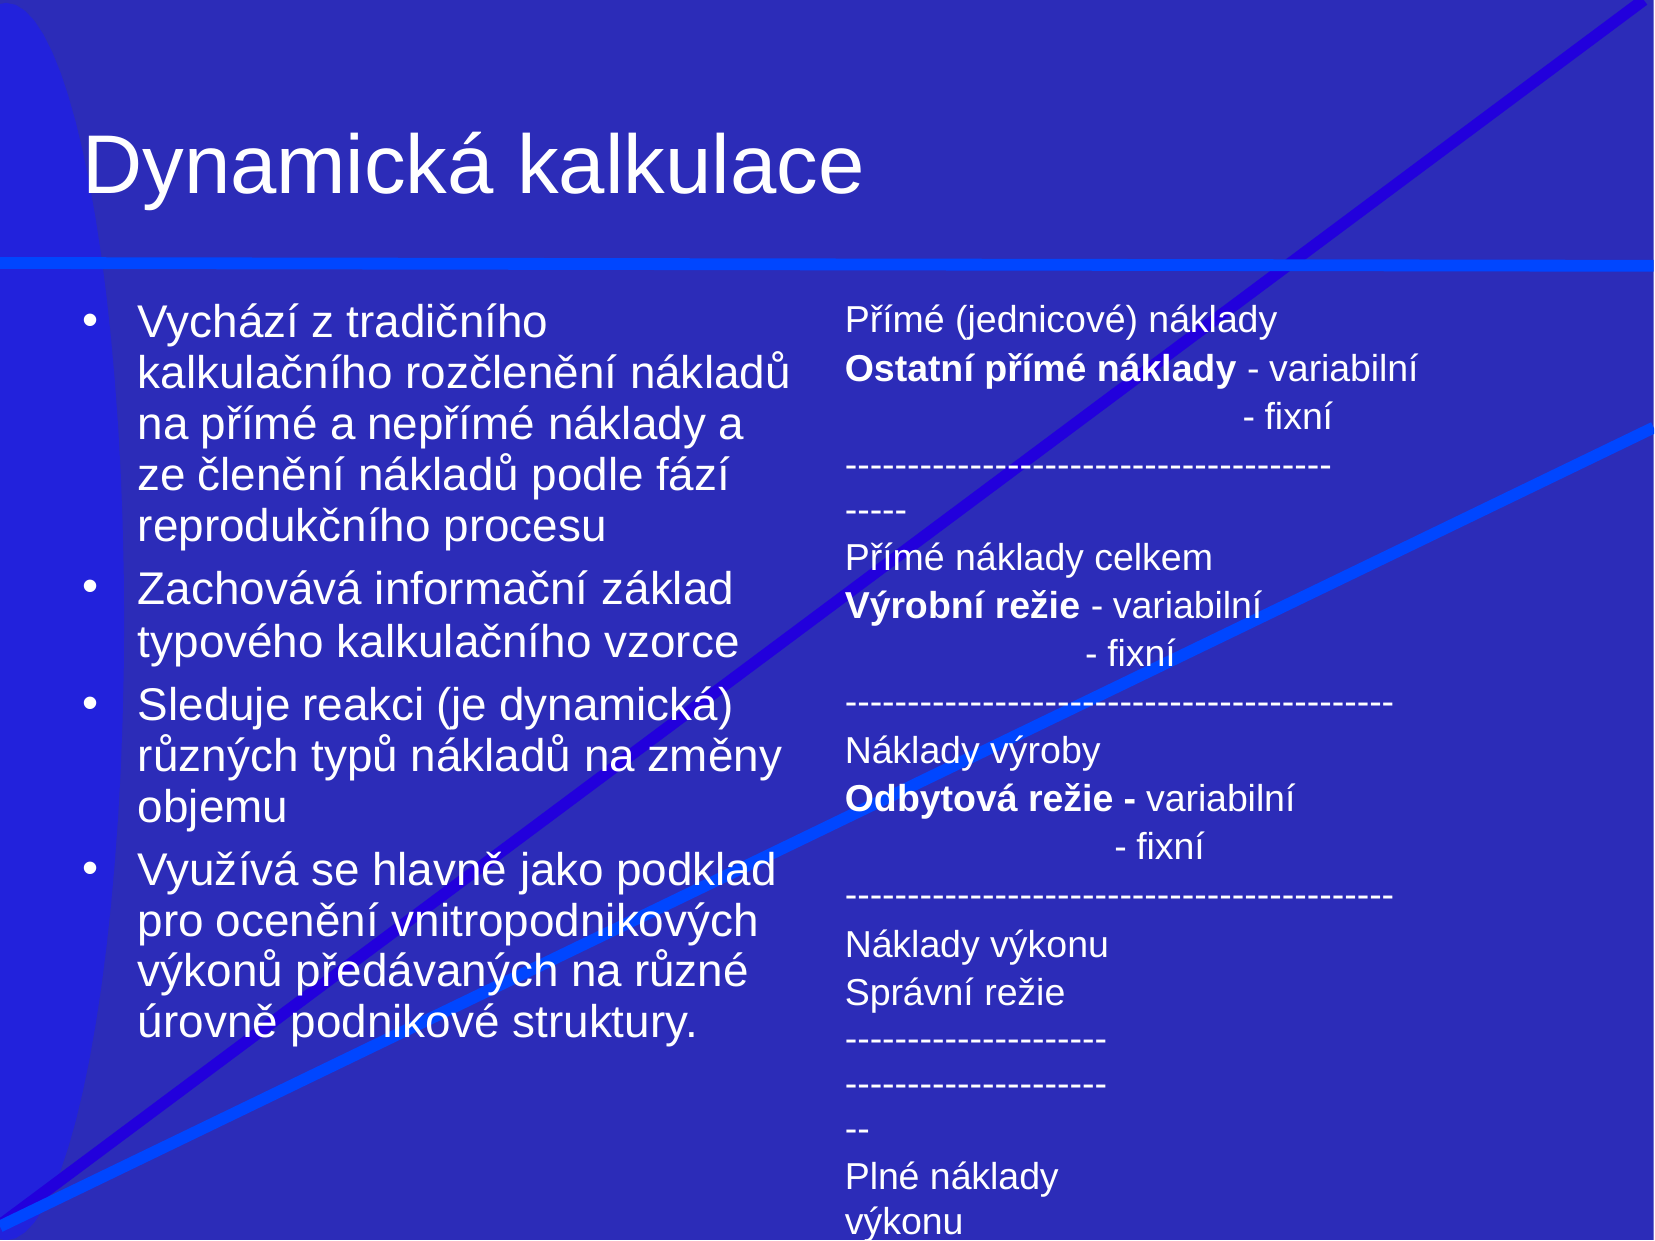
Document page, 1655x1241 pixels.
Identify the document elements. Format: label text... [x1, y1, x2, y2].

title Dynamická kalkulace [80, 69, 1574, 318]
text_box Přímé (jednicové) náklady Ostatní přímé náklady - variabilní - fixní -------------------------------------------- Přímé náklady celkem Výrobní režie - variabilní - fixní -------------------------------------------- Náklady výroby Odbytová režie - variabilní - fixní -------------------------------------------- Náklady výkonu Správní režie -------------------------------------------- Plné náklady výkonu [842, 295, 1422, 1241]
list Vychází z tradičního kalkulačního rozčlenění nákladů na přímé a nepřímé náklady a ze členění nákladů podle fází reprodukčního procesu Zachovává informační základ typového kalkulačního vzorce Sleduje reakci (je dynamická) různých typů nákladů na změny objemu Využívá se hlavně jako podklad pro ocenění vnitropodnikových výkonů předávaných na různé úrovně podnikové struktury. [80, 296, 793, 1048]
